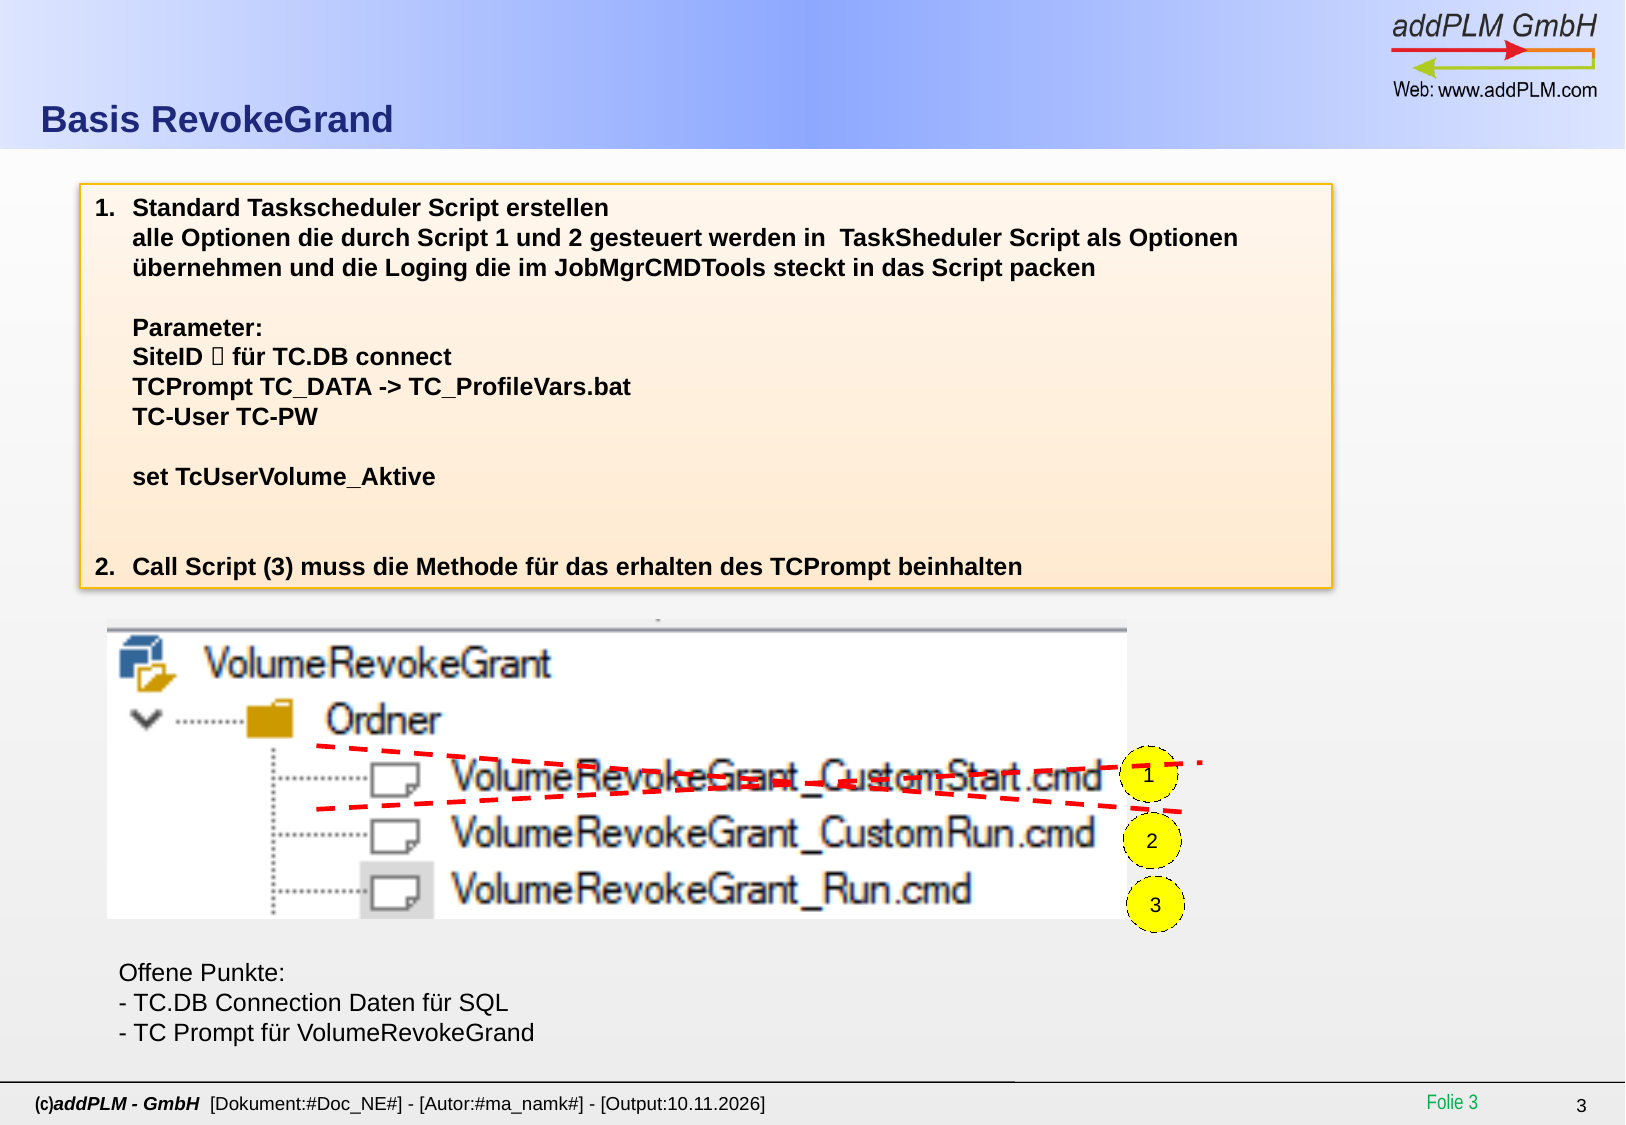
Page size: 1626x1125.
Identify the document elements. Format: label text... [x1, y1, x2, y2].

picture [1391, 13, 1597, 97]
slide_number Folie 3 [1283, 1081, 1622, 1125]
text_box 2 [1132, 821, 1182, 869]
text_box Offene Punkte: - TC.DB Connection Daten für SQL - TC Prompt für VolumeRevokeGrand [103, 949, 967, 1054]
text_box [316, 745, 1186, 761]
text_box Standard Taskscheduler Script erstellen alle Optionen die durch Script 1 und 2 gesteuert werden in TaskSheduler Script als Optionen übernehmen und die Loging die im JobMgrCMDTools steckt in das Script packen Parameter: SiteID  für TC.DB connect TCPrompt TC_DATA -> TC_ProfileVars.bat TC-User TC-PW set TcUserVolume_Aktive Call Script (3) muss die Methode für das erhalten des TCPrompt beinhalten [79, 183, 1333, 589]
title Basis RevokeGrand [40, 67, 1582, 131]
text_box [316, 762, 1203, 810]
picture [107, 618, 1127, 919]
text_box 3 [1131, 876, 1185, 933]
